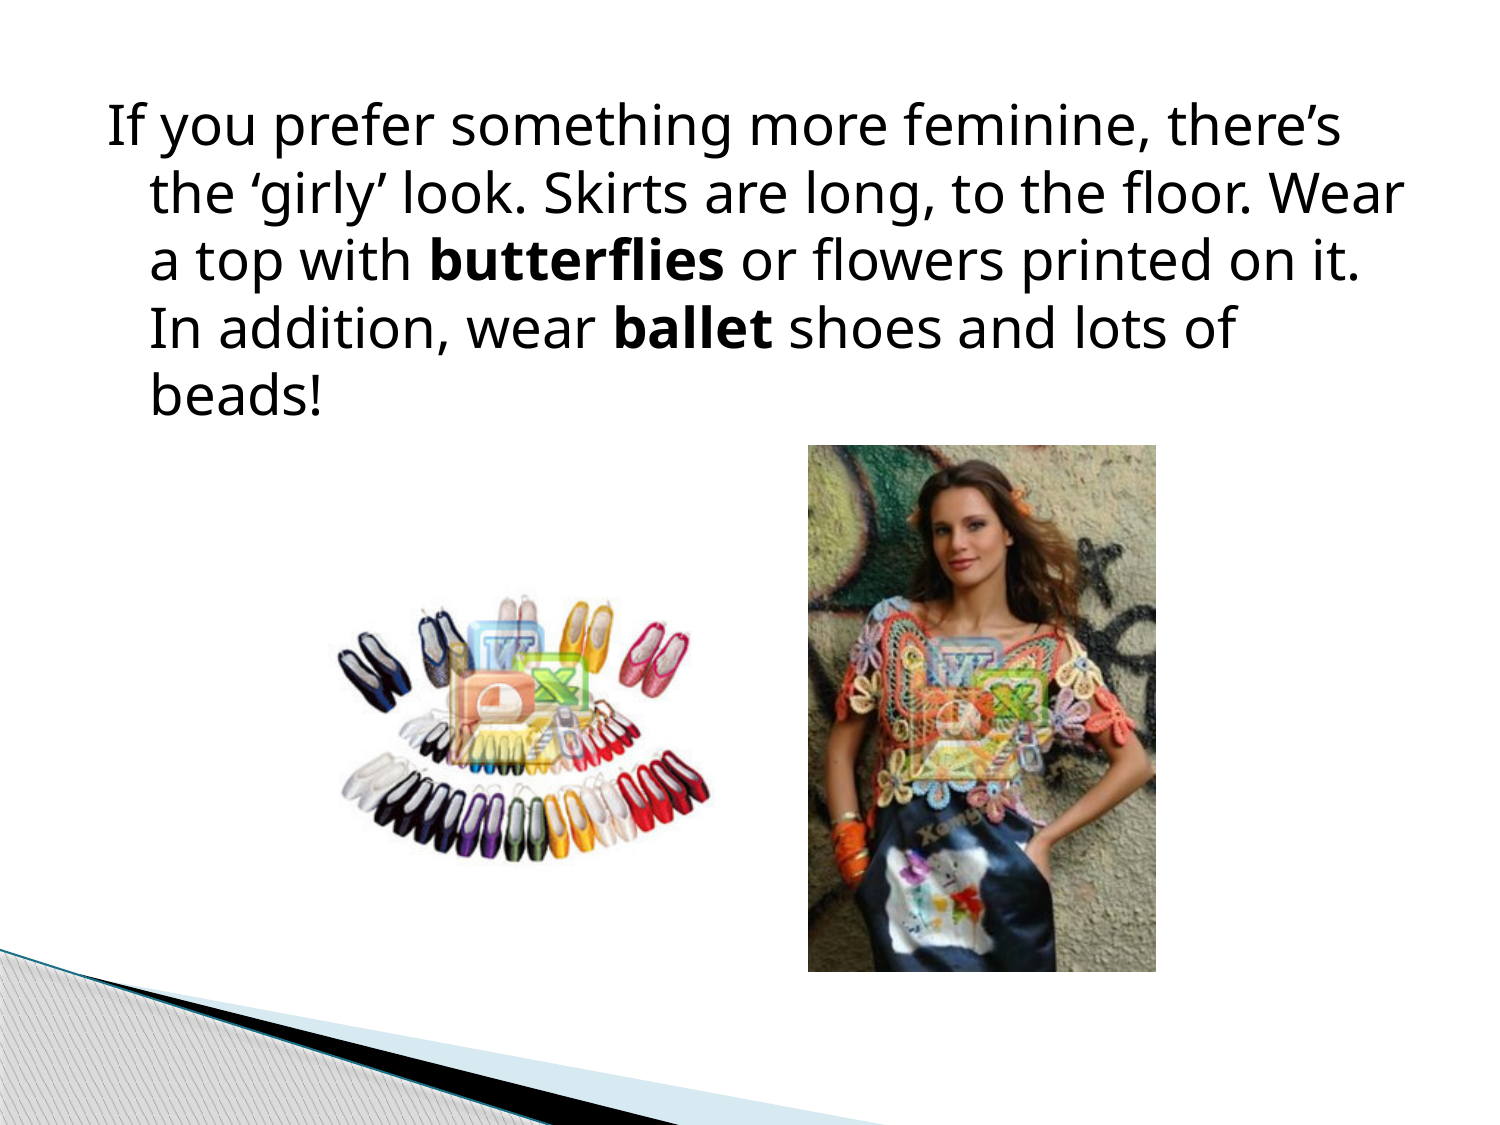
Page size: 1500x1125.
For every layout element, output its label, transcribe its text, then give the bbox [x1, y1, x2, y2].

list If you prefer something more feminine, there’s the ‘girly’ look. Skirts are long, to the floor. Wear a top with butterflies or flowers printed on it. In addition, wear ballet shoes and lots of beads! [75, 82, 1425, 986]
picture [327, 433, 718, 954]
picture [808, 445, 1156, 972]
